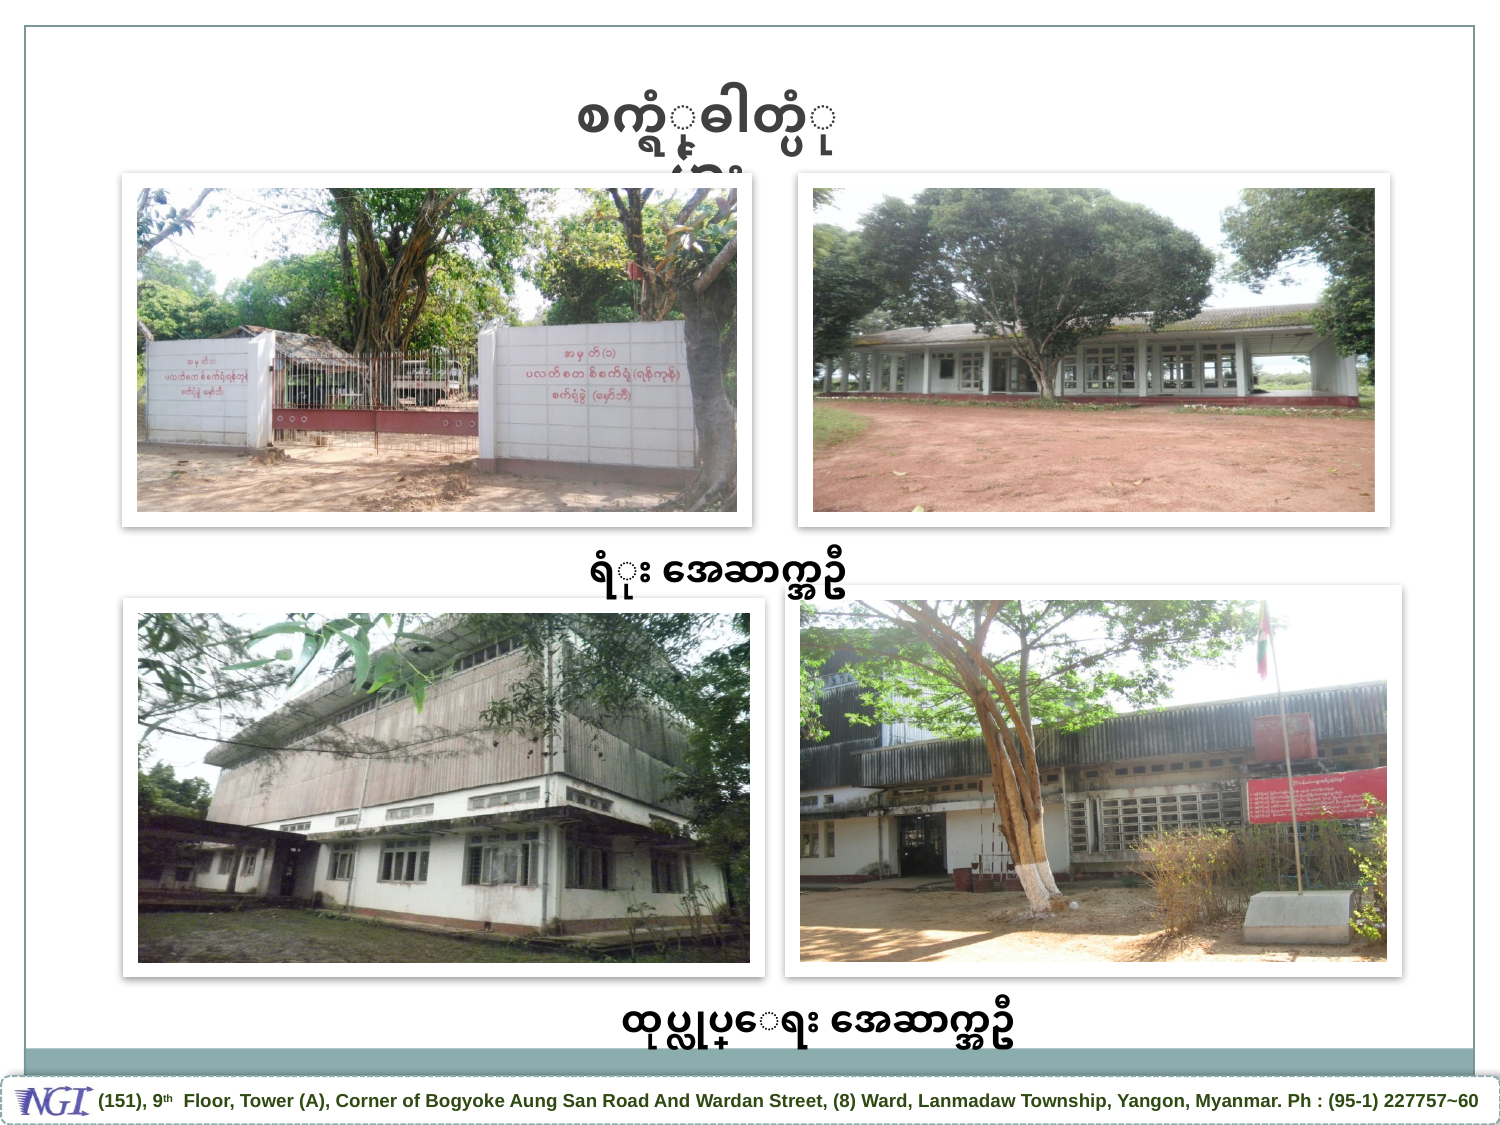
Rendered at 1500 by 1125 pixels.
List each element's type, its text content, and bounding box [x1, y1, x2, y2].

picture [137, 612, 751, 963]
picture [812, 187, 1376, 513]
text_box ထုပ္လုပ္ေရး အေဆာက္အဦ [562, 987, 1075, 1048]
text_box [0, 0, 1500, 113]
picture [136, 187, 738, 513]
text_box ရံုး အေဆာက္အဦ [499, 537, 938, 598]
text_box [0, 1075, 1500, 1125]
text_box No.(151), 9th Floor, Tower (A), Corner of Bogyoke Aung San Road And Wardan Street, (8) Ward, Lanmadaw Township, Yangon, Myanmar. Ph : (95-1) 227757~60 [97, 1081, 1500, 1120]
picture [9, 1082, 97, 1118]
text_box စက္ရံုဓါတ္ပံုမ်ား [529, 74, 887, 210]
picture [799, 599, 1388, 963]
